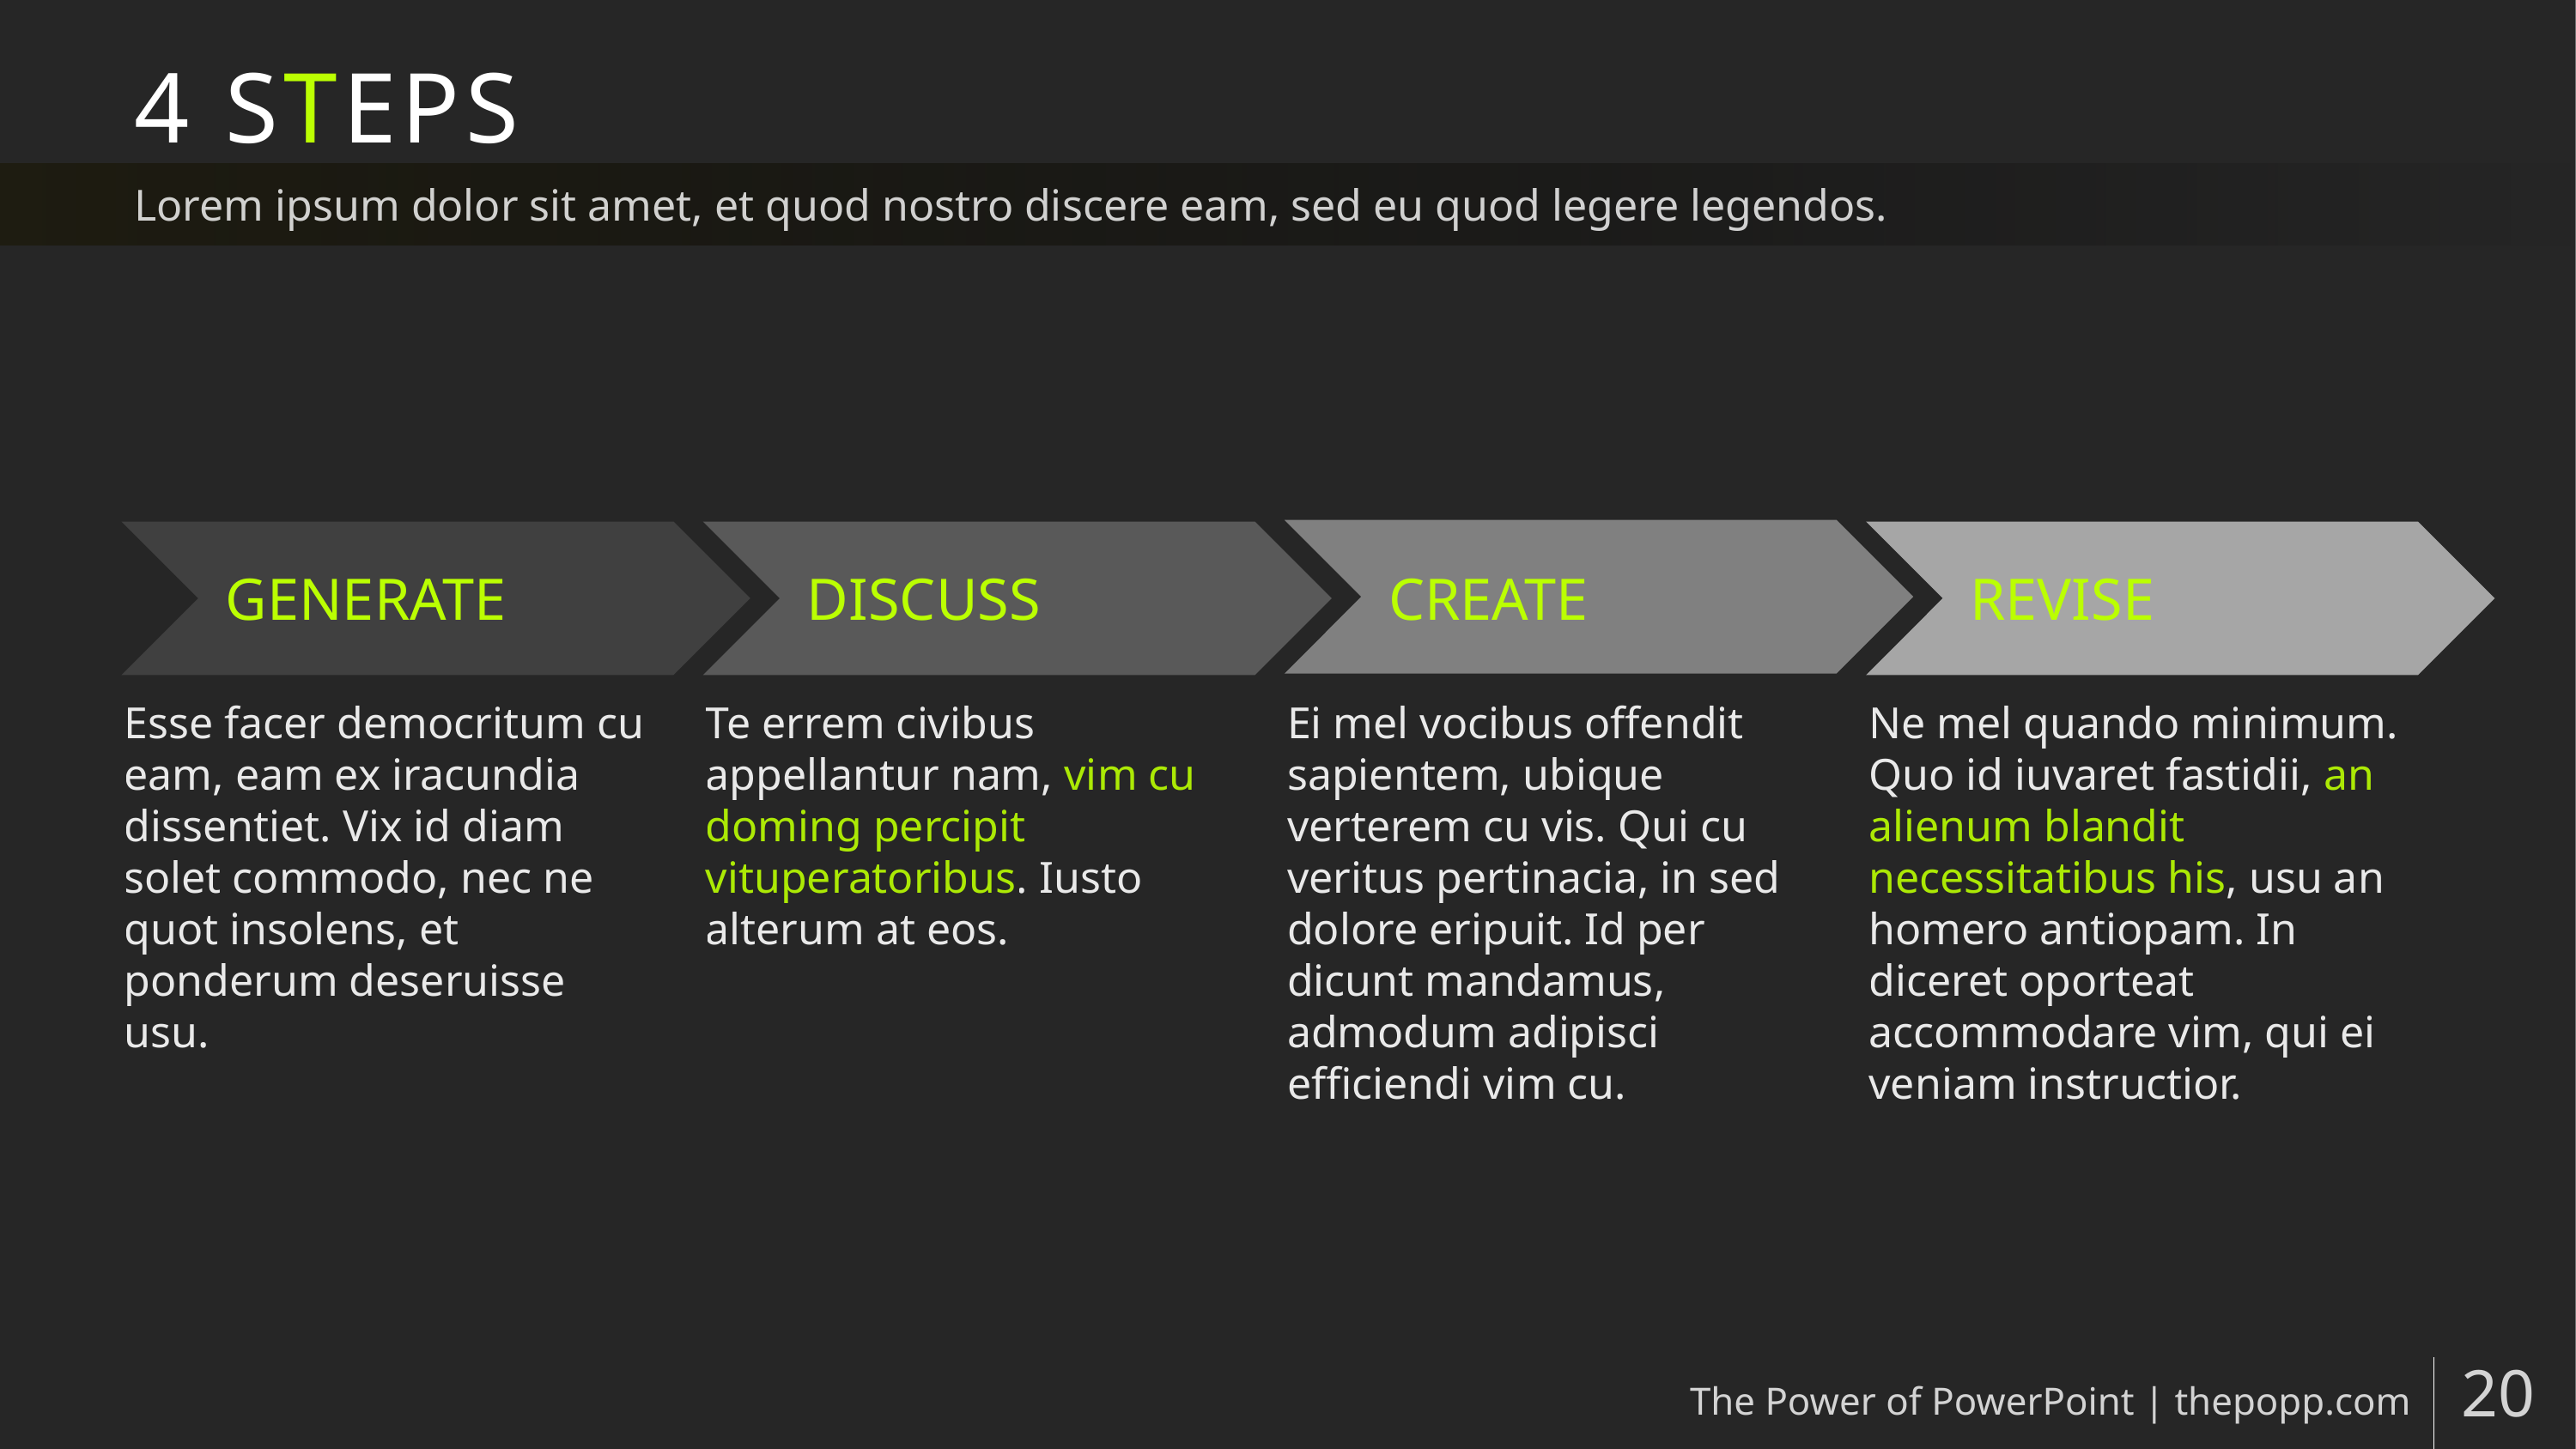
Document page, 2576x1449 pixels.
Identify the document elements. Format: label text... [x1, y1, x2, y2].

list CREATE [1365, 537, 1813, 658]
list Ne mel quando minimum. Quo id iuvaret fastidii, an alienum blandit necessitatibus his, usu an homero antiopam. In diceret oporteat accommodare vim, qui ei veniam instructior. [1845, 683, 2424, 1070]
slide_number 20 [2438, 1357, 2576, 1434]
list REVISE [1947, 537, 2394, 658]
list Te errem civibus appellantur nam, vim cu doming percipit vituperatoribus. Iusto alterum at eos. [683, 683, 1261, 1070]
title 4 STEPS [111, 0, 2430, 174]
list DISCUSS [784, 537, 1230, 658]
list Lorem ipsum dolor sit amet, et quod nostro discere eam, sed eu quod legere legendos. [111, 167, 2404, 248]
list Esse facer democritum cu eam, eam ex iracundia dissentiet. Vix id diam solet commodo, nec ne quot insolens, et ponderum deseruisse usu. [100, 683, 680, 1070]
list Ei mel vocibus offendit sapientem, ubique verterem cu vis. Qui cu veritus pertinacia, in sed dolore eripuit. Id per dicunt mandamus, admodum adipisci efficiendi vim cu. [1264, 683, 1843, 1070]
list GENERATE [202, 537, 649, 658]
footer The Power of PowerPoint | thepopp.com [922, 1356, 2434, 1434]
